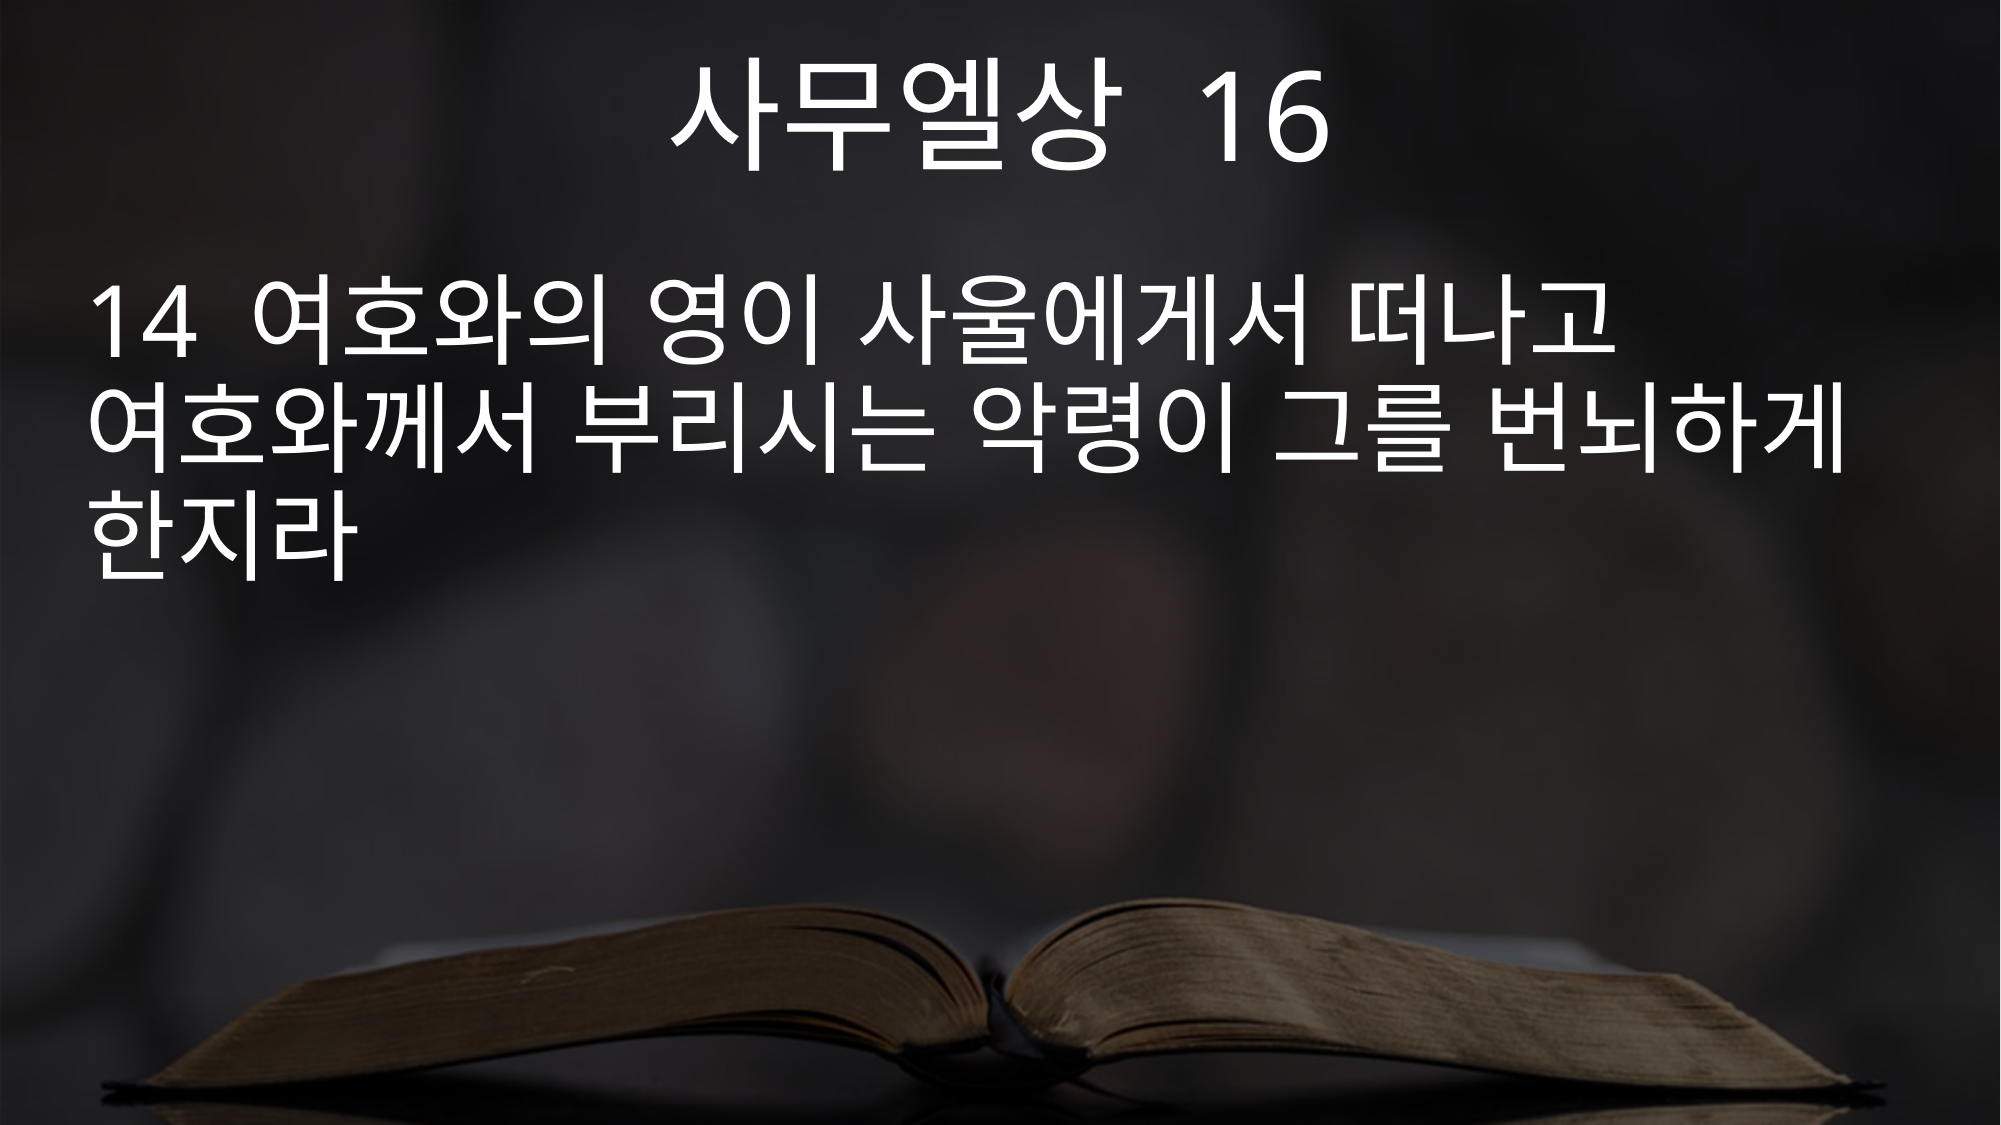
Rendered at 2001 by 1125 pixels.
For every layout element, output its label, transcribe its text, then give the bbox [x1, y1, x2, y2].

footer 사무엘상 16 [0, 32, 2000, 192]
list 14 여호와의 영이 사울에게서 떠나고 여호와께서 부리시는 악령이 그를 번뇌하게 한지라 [69, 263, 1953, 423]
picture [0, 0, 2001, 1125]
